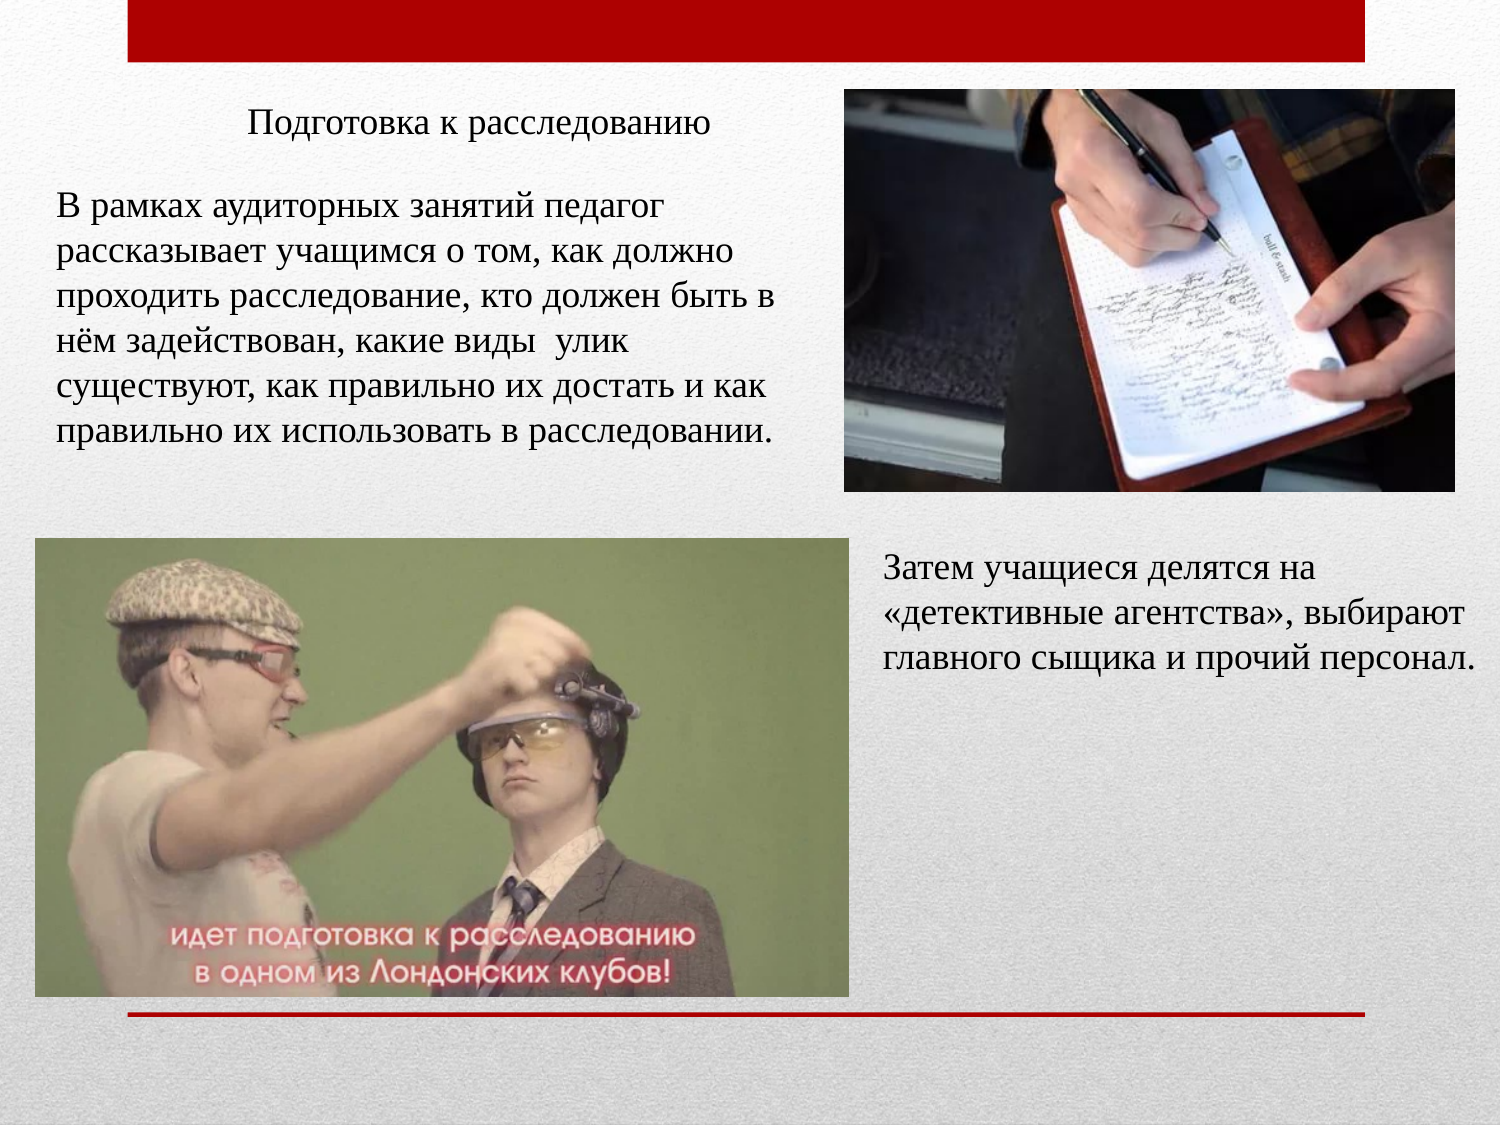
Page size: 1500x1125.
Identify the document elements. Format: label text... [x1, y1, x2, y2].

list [843, 89, 1456, 493]
text_box Подготовка к расследованию [232, 89, 727, 150]
text_box В рамках аудиторных занятий педагог рассказывает учащимся о том, как должно проходить расследование, кто должен быть в нём задействован, какие виды улик существуют, как правильно их достать и как правильно их использовать в расследовании. [41, 172, 792, 458]
picture [34, 538, 850, 997]
text_box Затем учащиеся делятся на «детективные агентства», выбирают главного сыщика и прочий персонал. [868, 534, 1500, 685]
